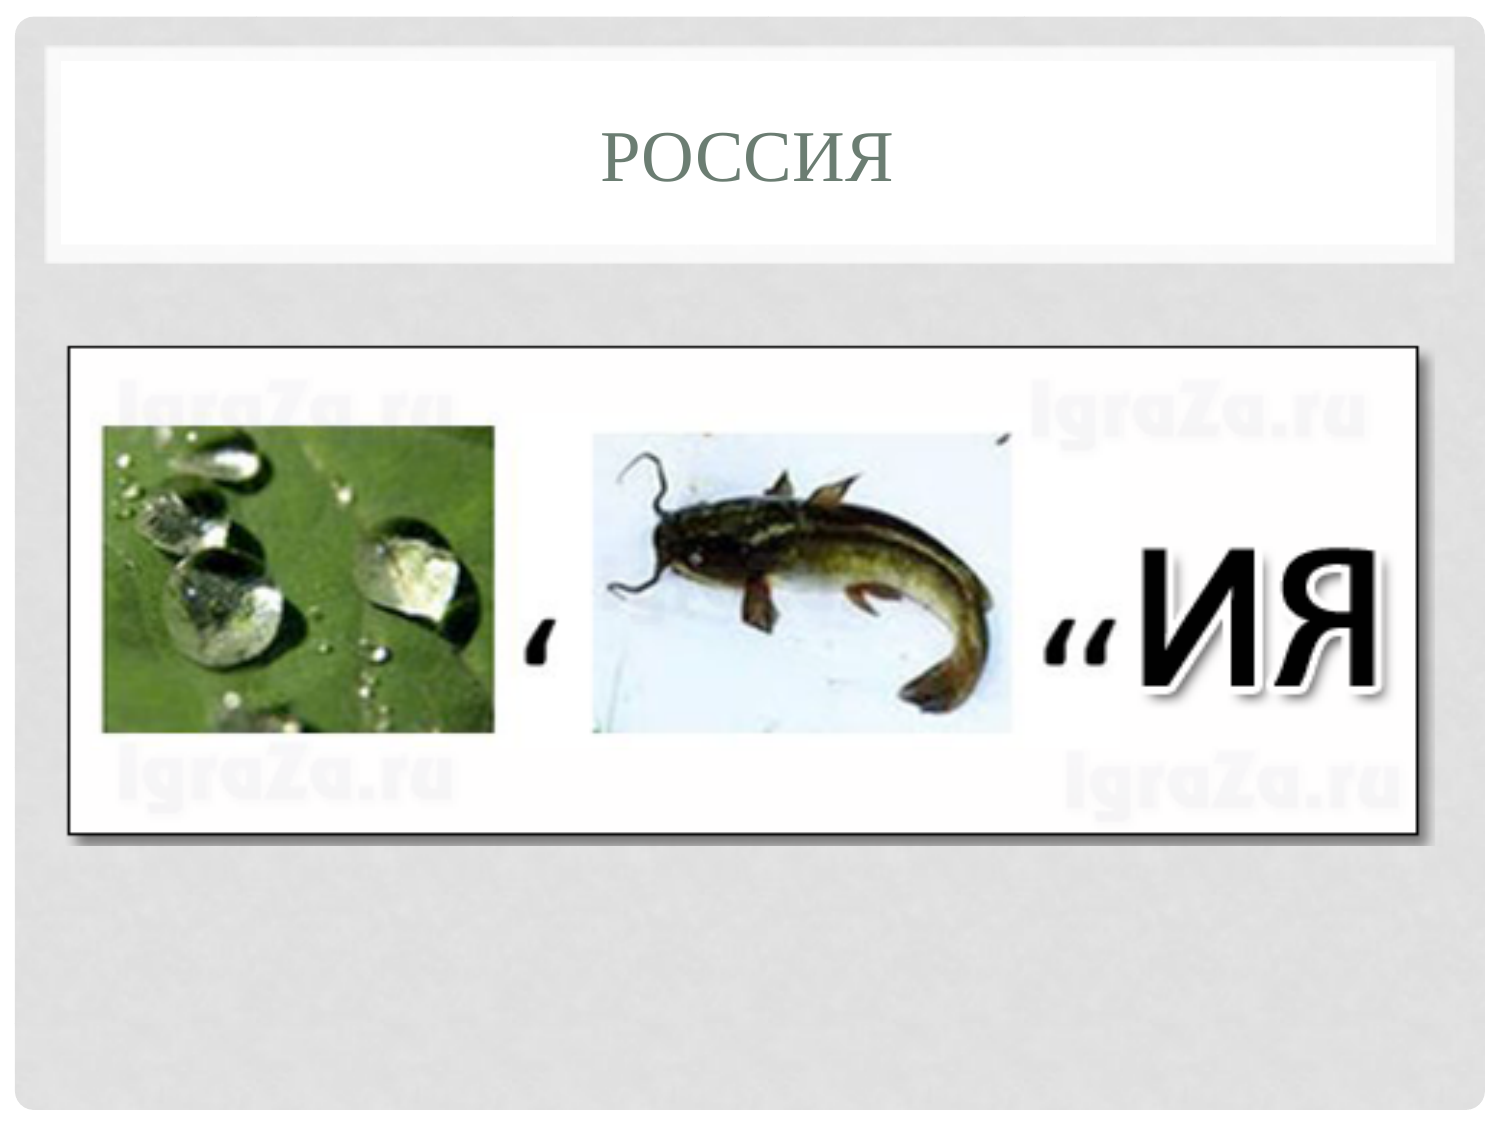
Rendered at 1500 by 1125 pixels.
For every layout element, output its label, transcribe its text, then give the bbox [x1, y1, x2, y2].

picture [64, 337, 1436, 847]
title Россия [69, 66, 1425, 238]
